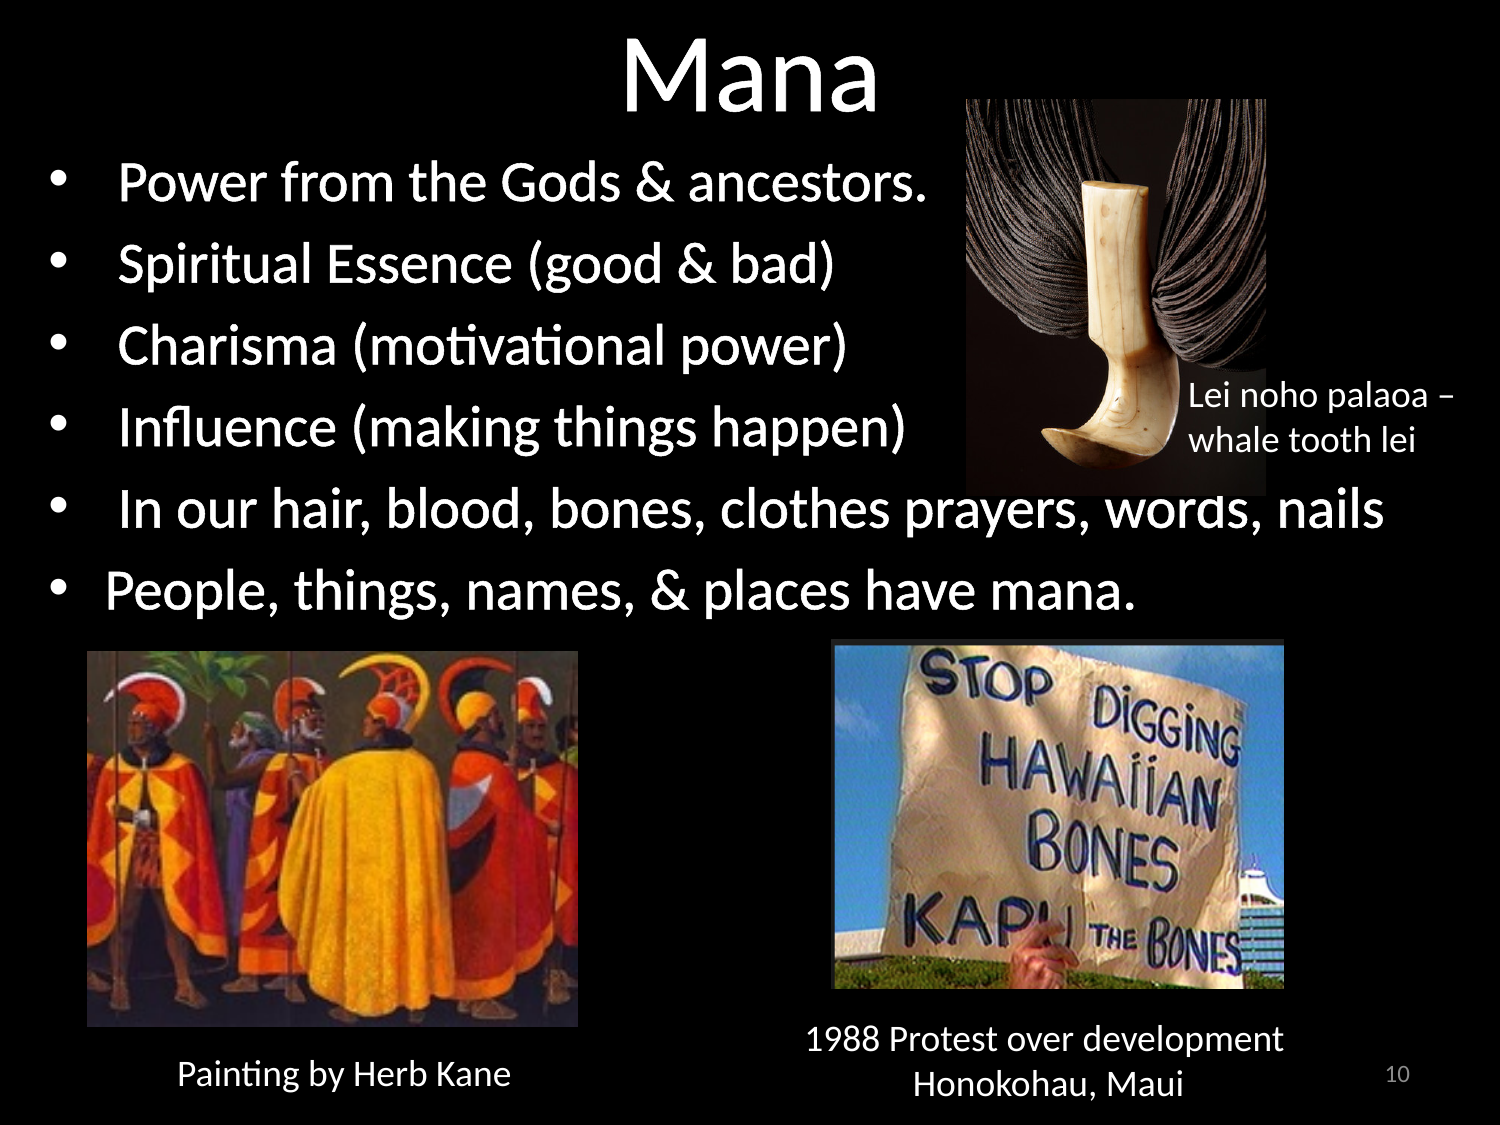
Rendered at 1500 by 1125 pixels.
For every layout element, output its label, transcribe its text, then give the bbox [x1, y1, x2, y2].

picture [86, 651, 578, 1027]
title Mana [75, 0, 1425, 135]
text_box Lei noho palaoa – whale tooth lei [1272, 362, 1500, 468]
picture [965, 99, 1267, 496]
text_box 1988 Protest over development Honokohau, Maui [752, 1006, 1345, 1112]
list Power from the Gods & ancestors. Spiritual Essence (good & bad) Charisma (motivational power) Influence (making things happen) In our hair, blood, bones, clothes prayers, words, nails People, things, names, & places have mana. [33, 135, 1468, 559]
slide_number 10 [1074, 1042, 1425, 1103]
text_box Painting by Herb Kane [162, 1041, 531, 1101]
picture [831, 639, 1284, 989]
